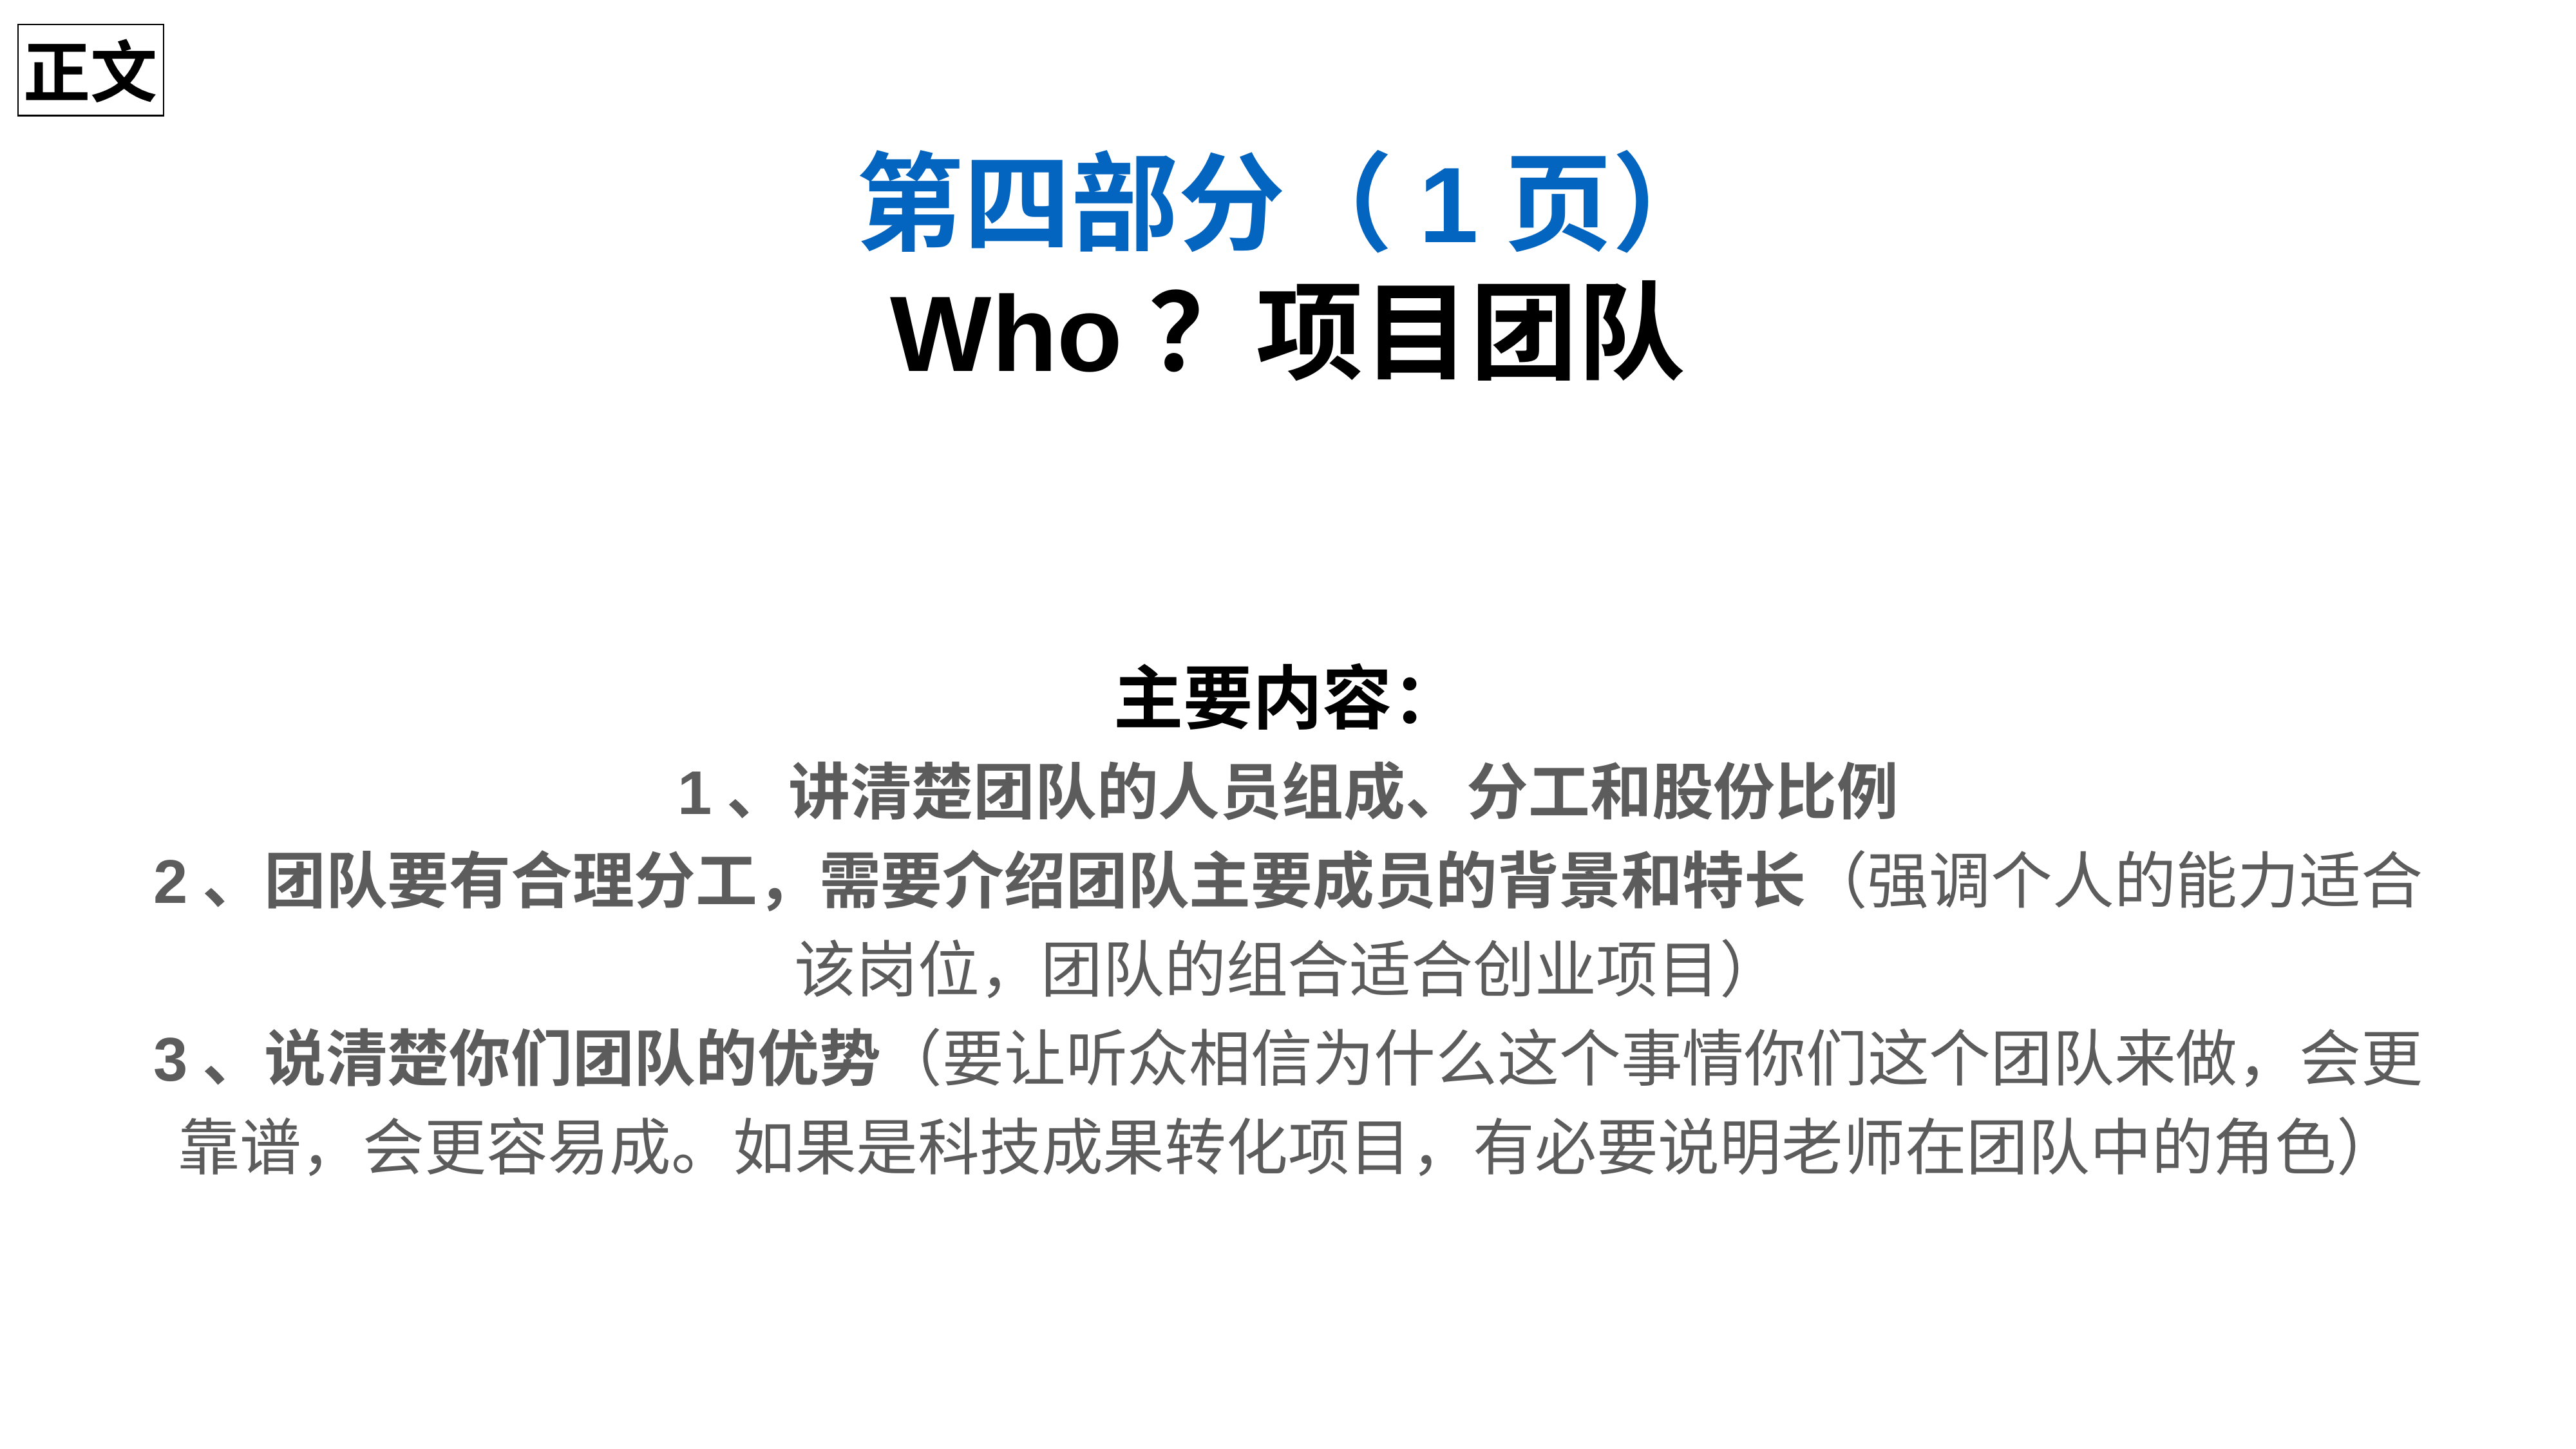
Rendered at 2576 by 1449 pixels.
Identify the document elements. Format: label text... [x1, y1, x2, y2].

list 第四部分（1页） Who？项目团队 [64, 108, 2512, 420]
list 主要内容： 1、讲清楚团队的人员组成、分工和股份比例 2、团队要有合理分工，需要介绍团队主要成员的背景和特长（强调个人的能力适合该岗位，团队的组合适合创业项目） 3、说清楚你们团队的优势（要让听众相信为什么这个事情你们这个团队来做，会更靠谱，会更容易成。如果是科技成果转化项目，有必要说明老师在团队中的角色） [123, 533, 2453, 1287]
text_box 正文 [18, 24, 164, 116]
